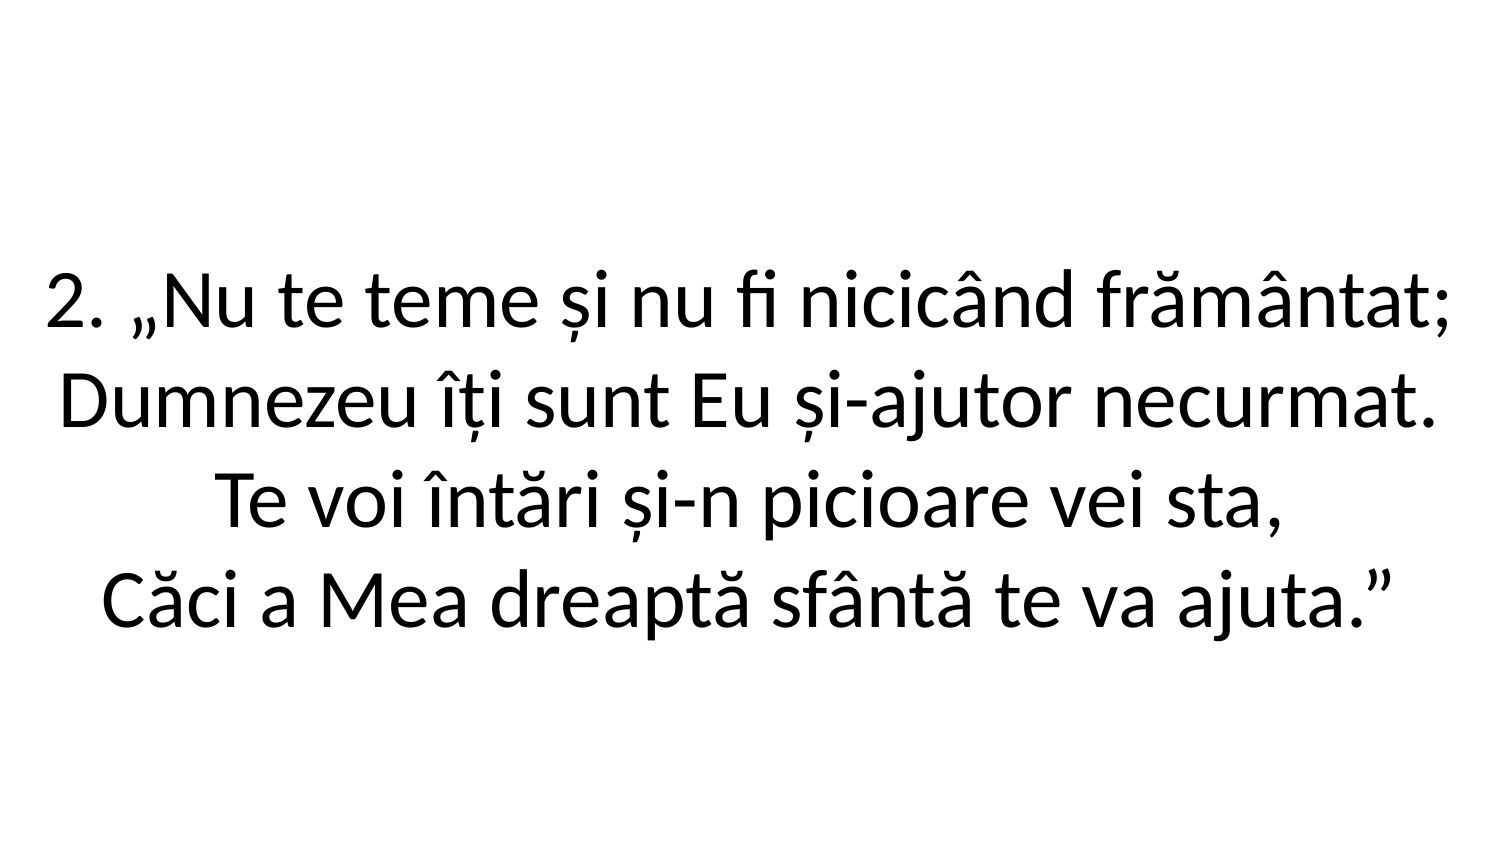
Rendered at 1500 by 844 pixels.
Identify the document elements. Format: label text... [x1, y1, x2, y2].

text_box 2. „Nu te teme și nu fi nicicând frământat; Dumnezeu îți sunt Eu și-ajutor necurmat. Te voi întări și-n picioare vei sta, Căci a Mea dreaptă sfântă te va ajuta.” [29, 192, 1471, 652]
